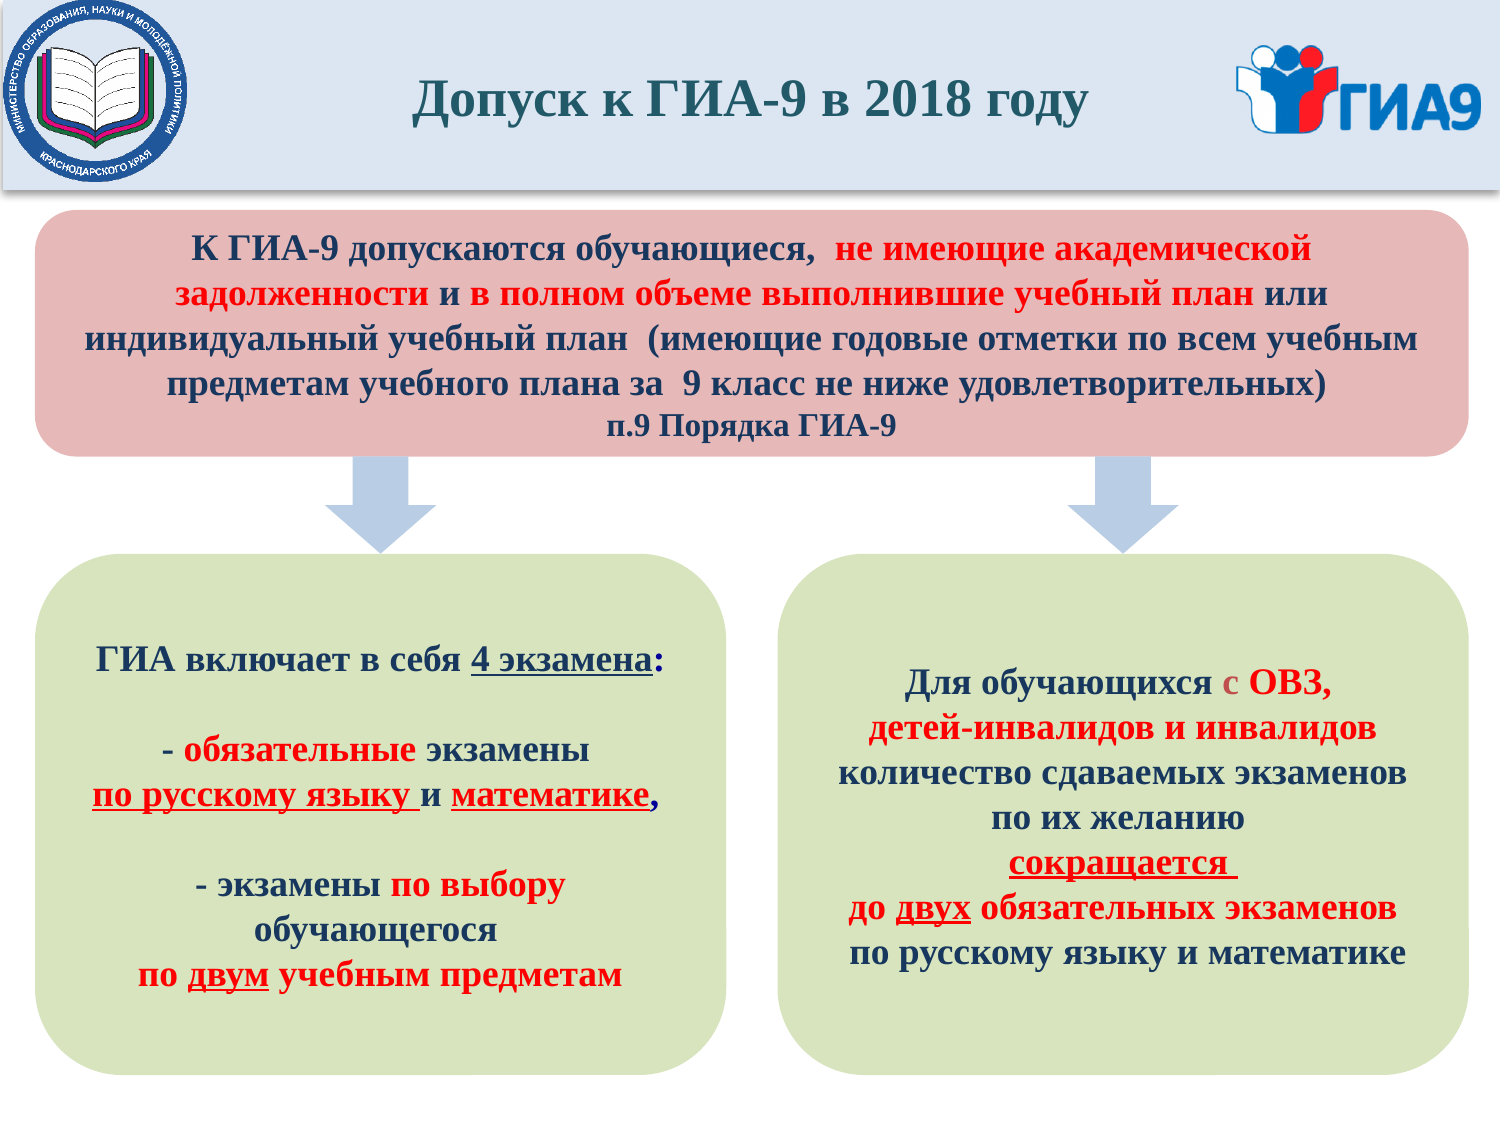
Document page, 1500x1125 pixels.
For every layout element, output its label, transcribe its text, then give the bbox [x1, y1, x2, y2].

text_box [1065, 454, 1181, 555]
text_box [323, 454, 438, 555]
text_box Допуск к ГИА-9 в 2018 году [188, 0, 1500, 190]
text_box ГИА включает в себя 4 экзамена: - обязательные экзамены по русскому языку и математике, - экзамены по выбору обучающегося по двум учебным предметам [33, 552, 728, 1077]
text_box К ГИА-9 допускаются обучающиеся, не имеющие академической задолженности и в полном объеме выполнившие учебный план или индивидуальный учебный план (имеющие годовые отметки по всем учебным предметам учебного плана за 9 класс не ниже удовлетворительных) п.9 Порядка ГИА-9 [33, 208, 1471, 459]
picture [2, 0, 187, 182]
picture [1236, 45, 1481, 134]
text_box Для обучающихся с ОВЗ, детей-инвалидов и инвалидов количество сдаваемых экзаменов по их желанию сокращается до двух обязательных экзаменов по русскому языку и математике [775, 552, 1471, 1077]
